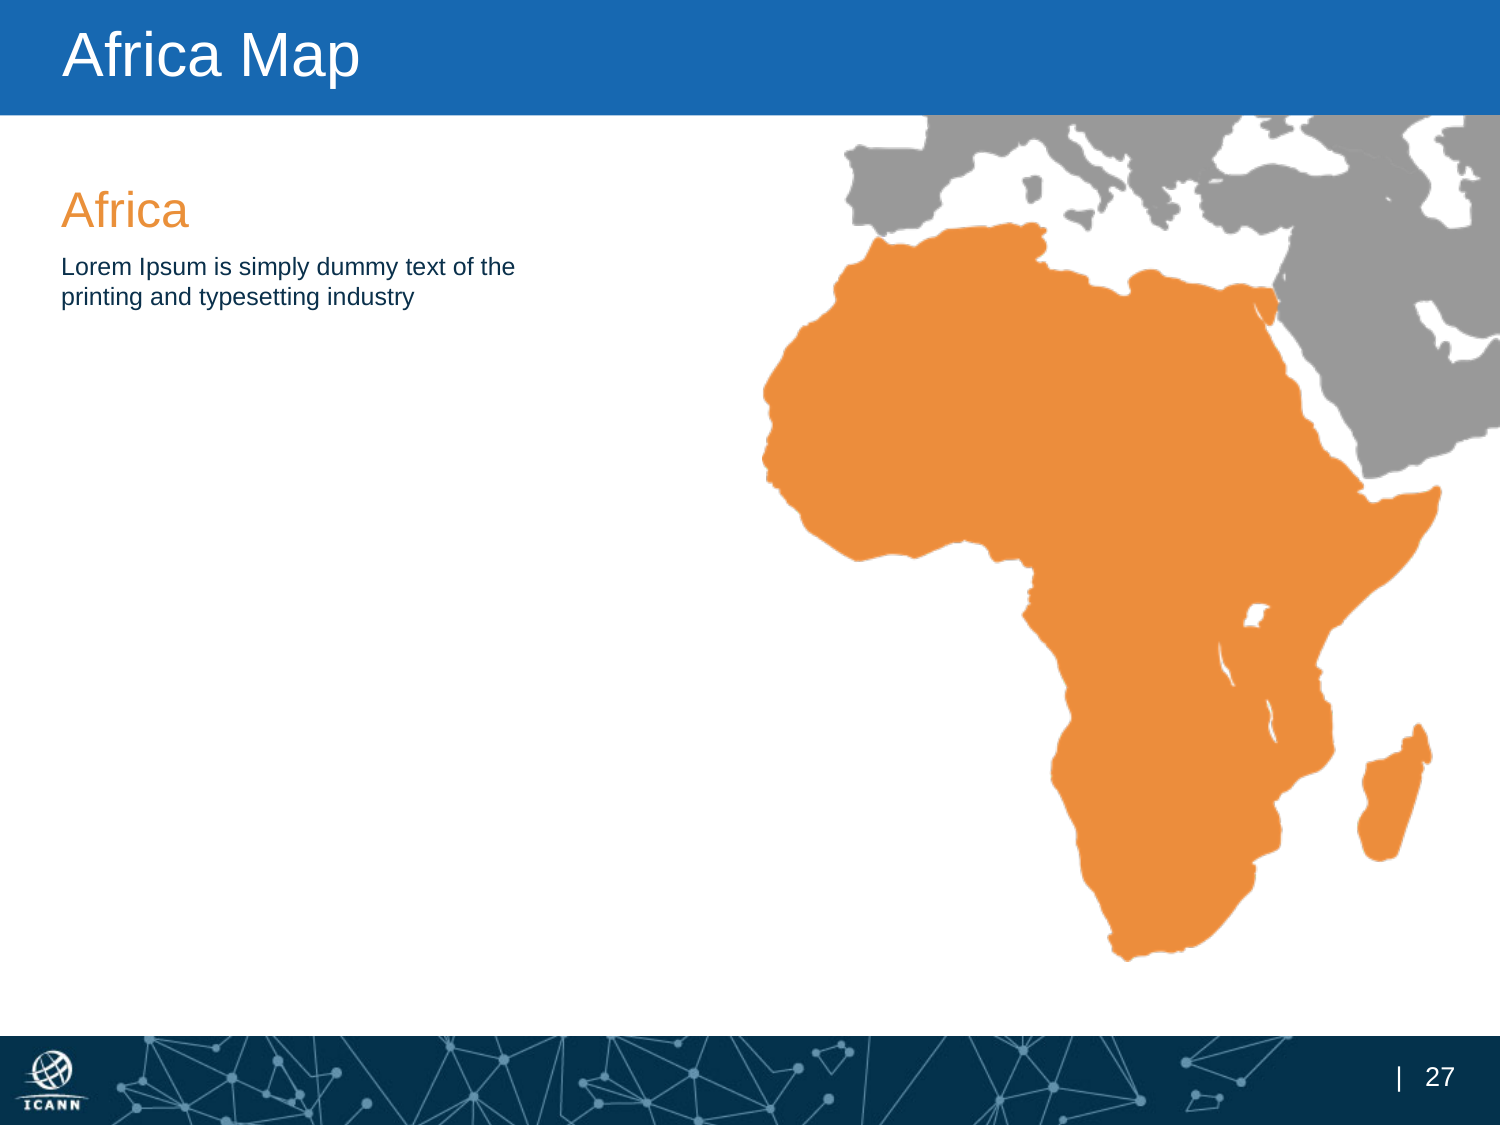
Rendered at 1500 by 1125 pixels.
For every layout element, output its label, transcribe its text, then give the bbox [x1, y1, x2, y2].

text_box Lorem Ipsum is simply dummy text of the printing and typesetting industry [61, 250, 544, 375]
picture [762, 115, 1500, 963]
title Africa Map [0, 0, 1500, 116]
text_box Africa [61, 184, 277, 250]
picture [0, 1036, 1500, 1125]
